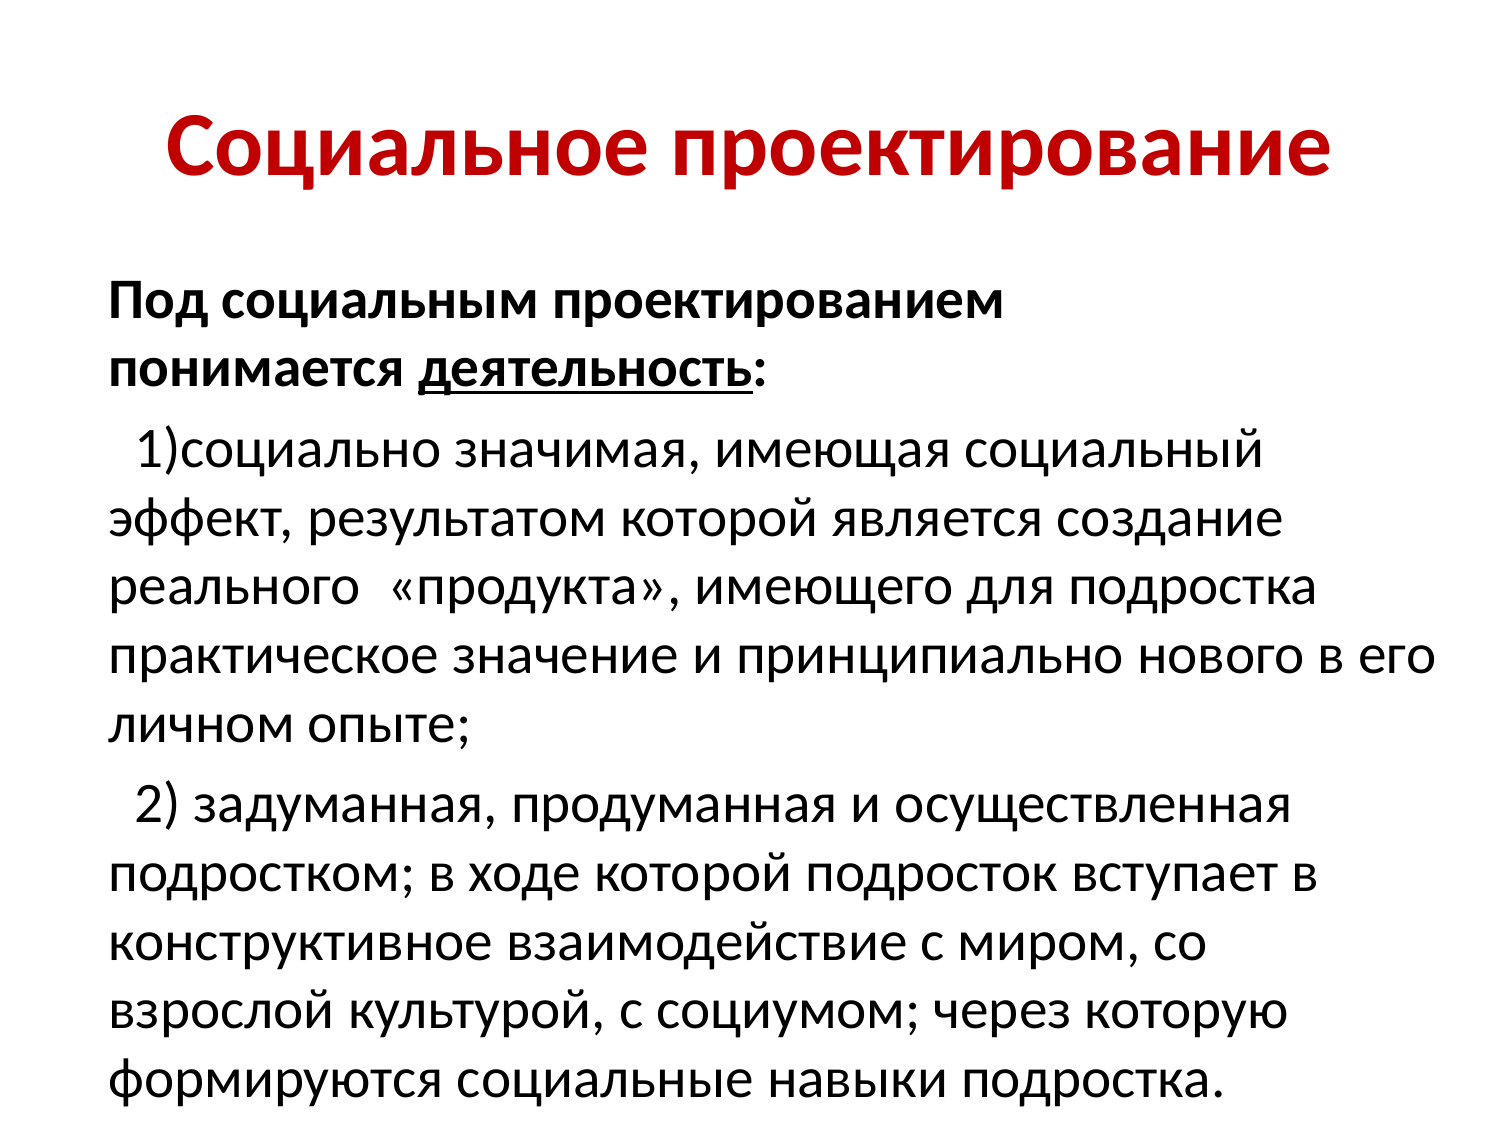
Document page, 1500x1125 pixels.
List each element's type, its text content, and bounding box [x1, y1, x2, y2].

title Социальное проектирование [75, 45, 1425, 184]
list Под социальным проектированием понимается деятельность: 1)социально значимая, имеющая социальный эффект, результатом которой является создание реального «продукта», имеющего для подростка практическое значение и принципиально нового в его личном опыте; 2) задуманная, продуманная и осуществленная подростком; в ходе которой подросток вступает в конструктивное взаимодействие с миром, со взрослой культурой, с социумом; через которую формируются социальные навыки подростка. [41, 184, 1459, 1125]
